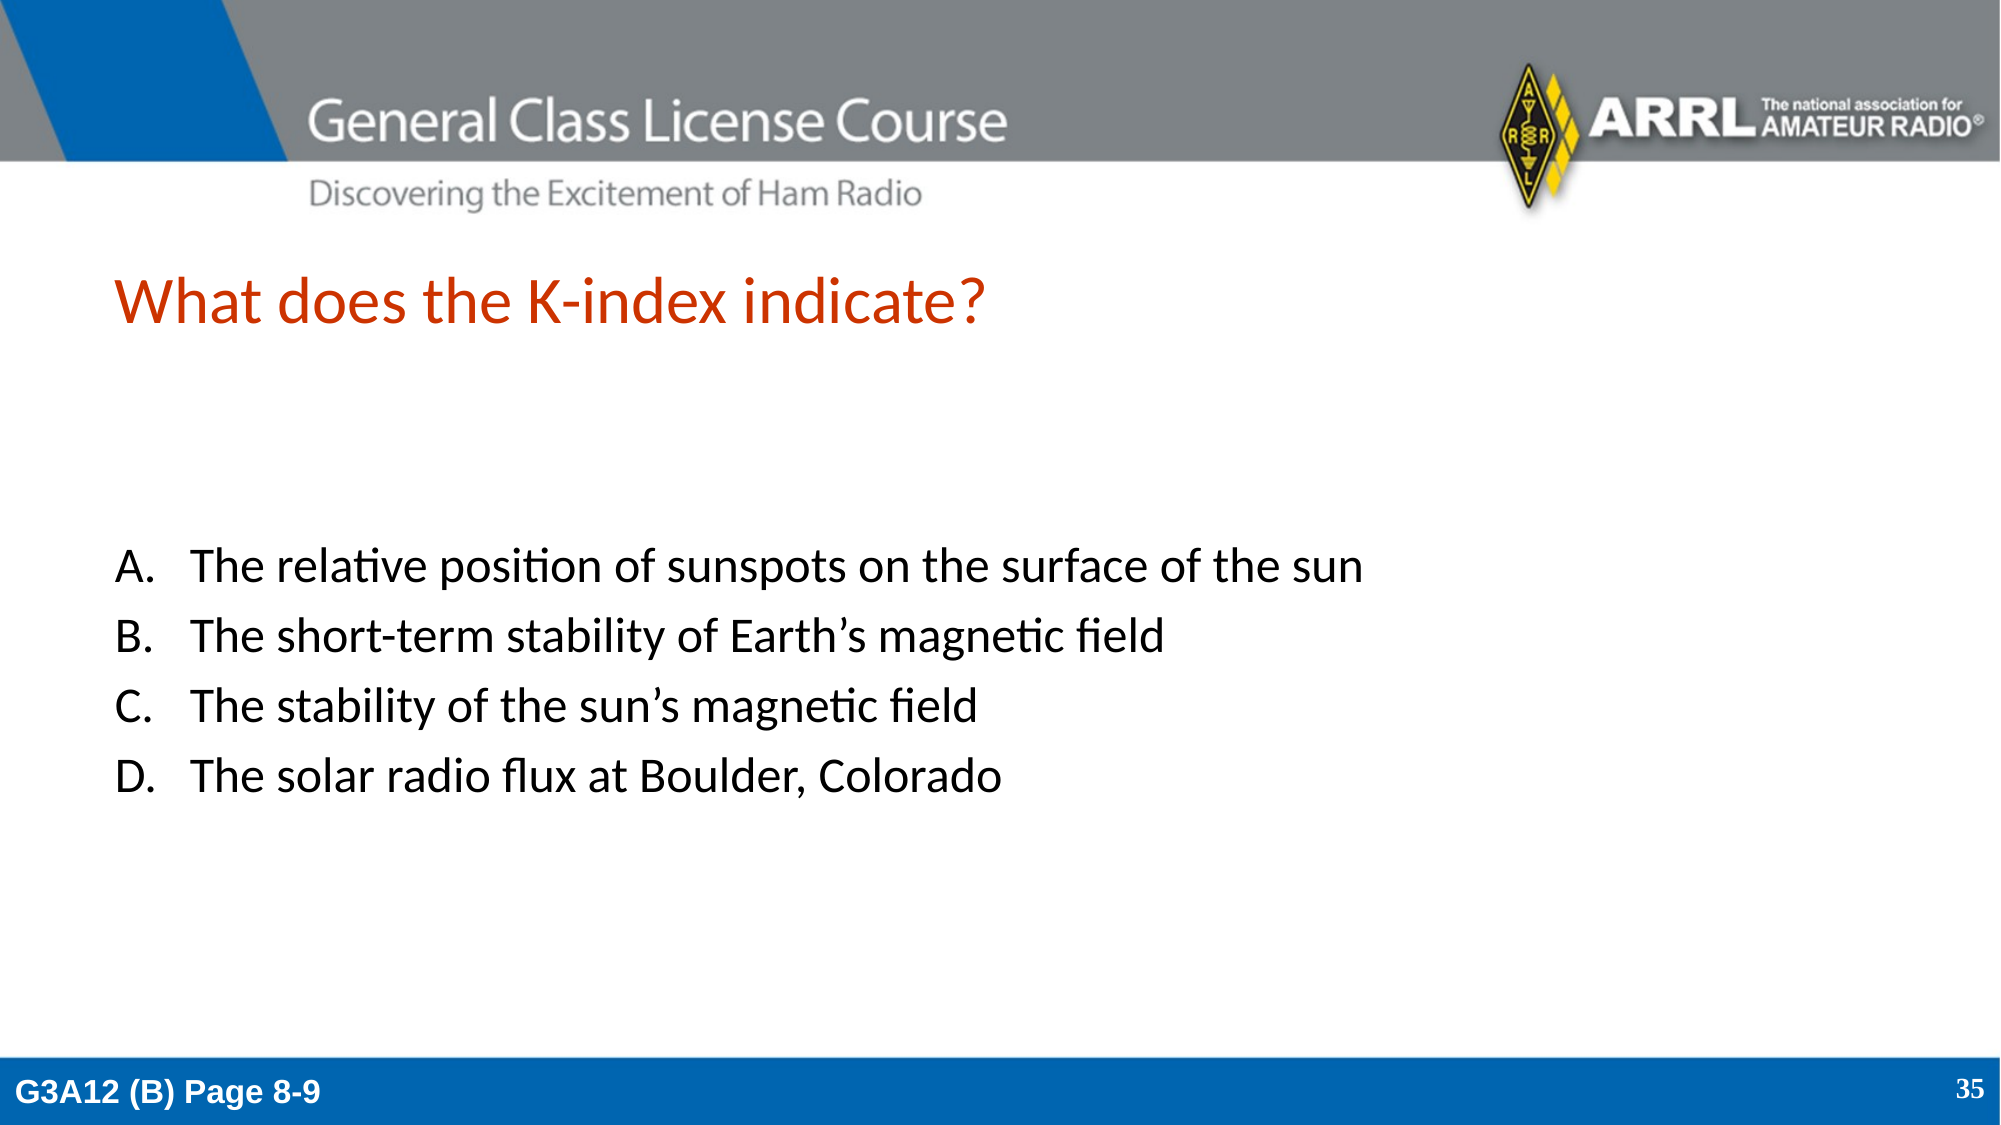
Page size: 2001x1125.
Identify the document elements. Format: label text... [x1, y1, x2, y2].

picture [0, 0, 2001, 1125]
title What does the K-index indicate? [99, 249, 1900, 468]
list The relative position of sunspots on the surface of the sun The short-term stability of Earth’s magnetic field The stability of the sun’s magnetic field The solar radio flux at Boulder, Colorado [99, 525, 1900, 1005]
text_box 35 [1875, 1062, 2000, 1113]
text_box G3A12 (B) Page 8-9 [0, 1062, 1313, 1118]
